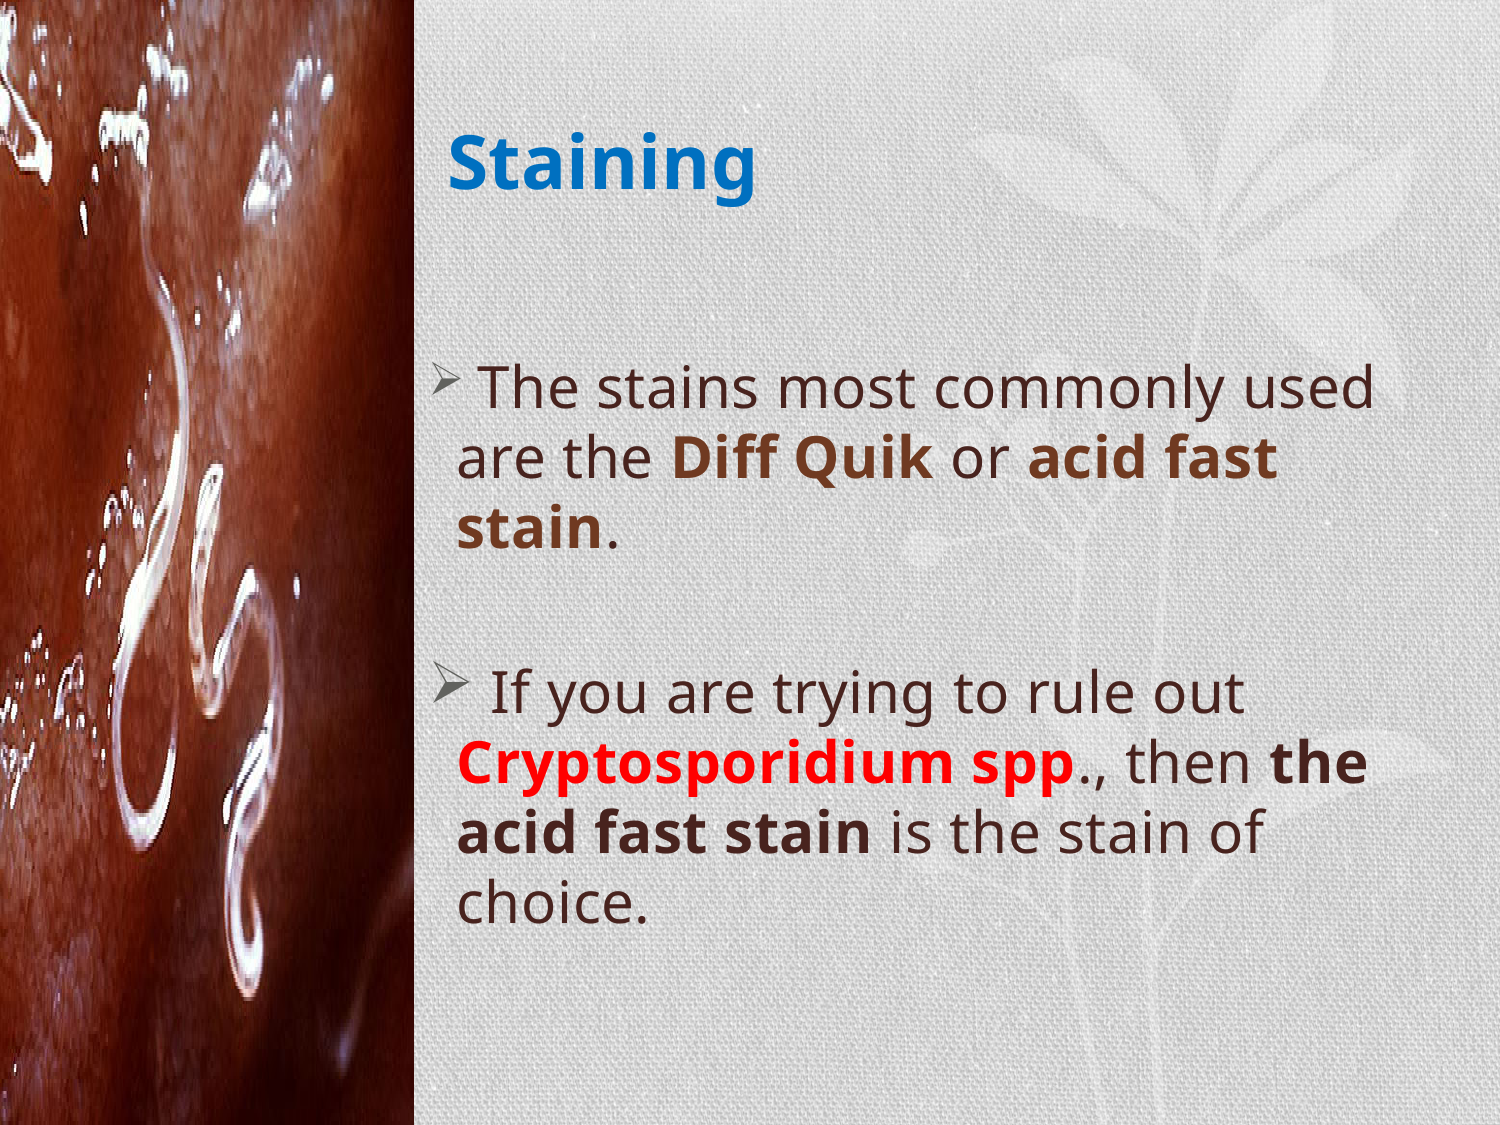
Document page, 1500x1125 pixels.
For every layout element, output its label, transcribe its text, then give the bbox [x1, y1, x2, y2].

picture [0, 0, 414, 1125]
list The stains most commonly used are the Diff Quik or acid fast stain. If you are trying to rule out Cryptosporidium spp., then the acid fast stain is the stain of choice. [424, 275, 1455, 1023]
title Staining [424, 37, 1455, 213]
